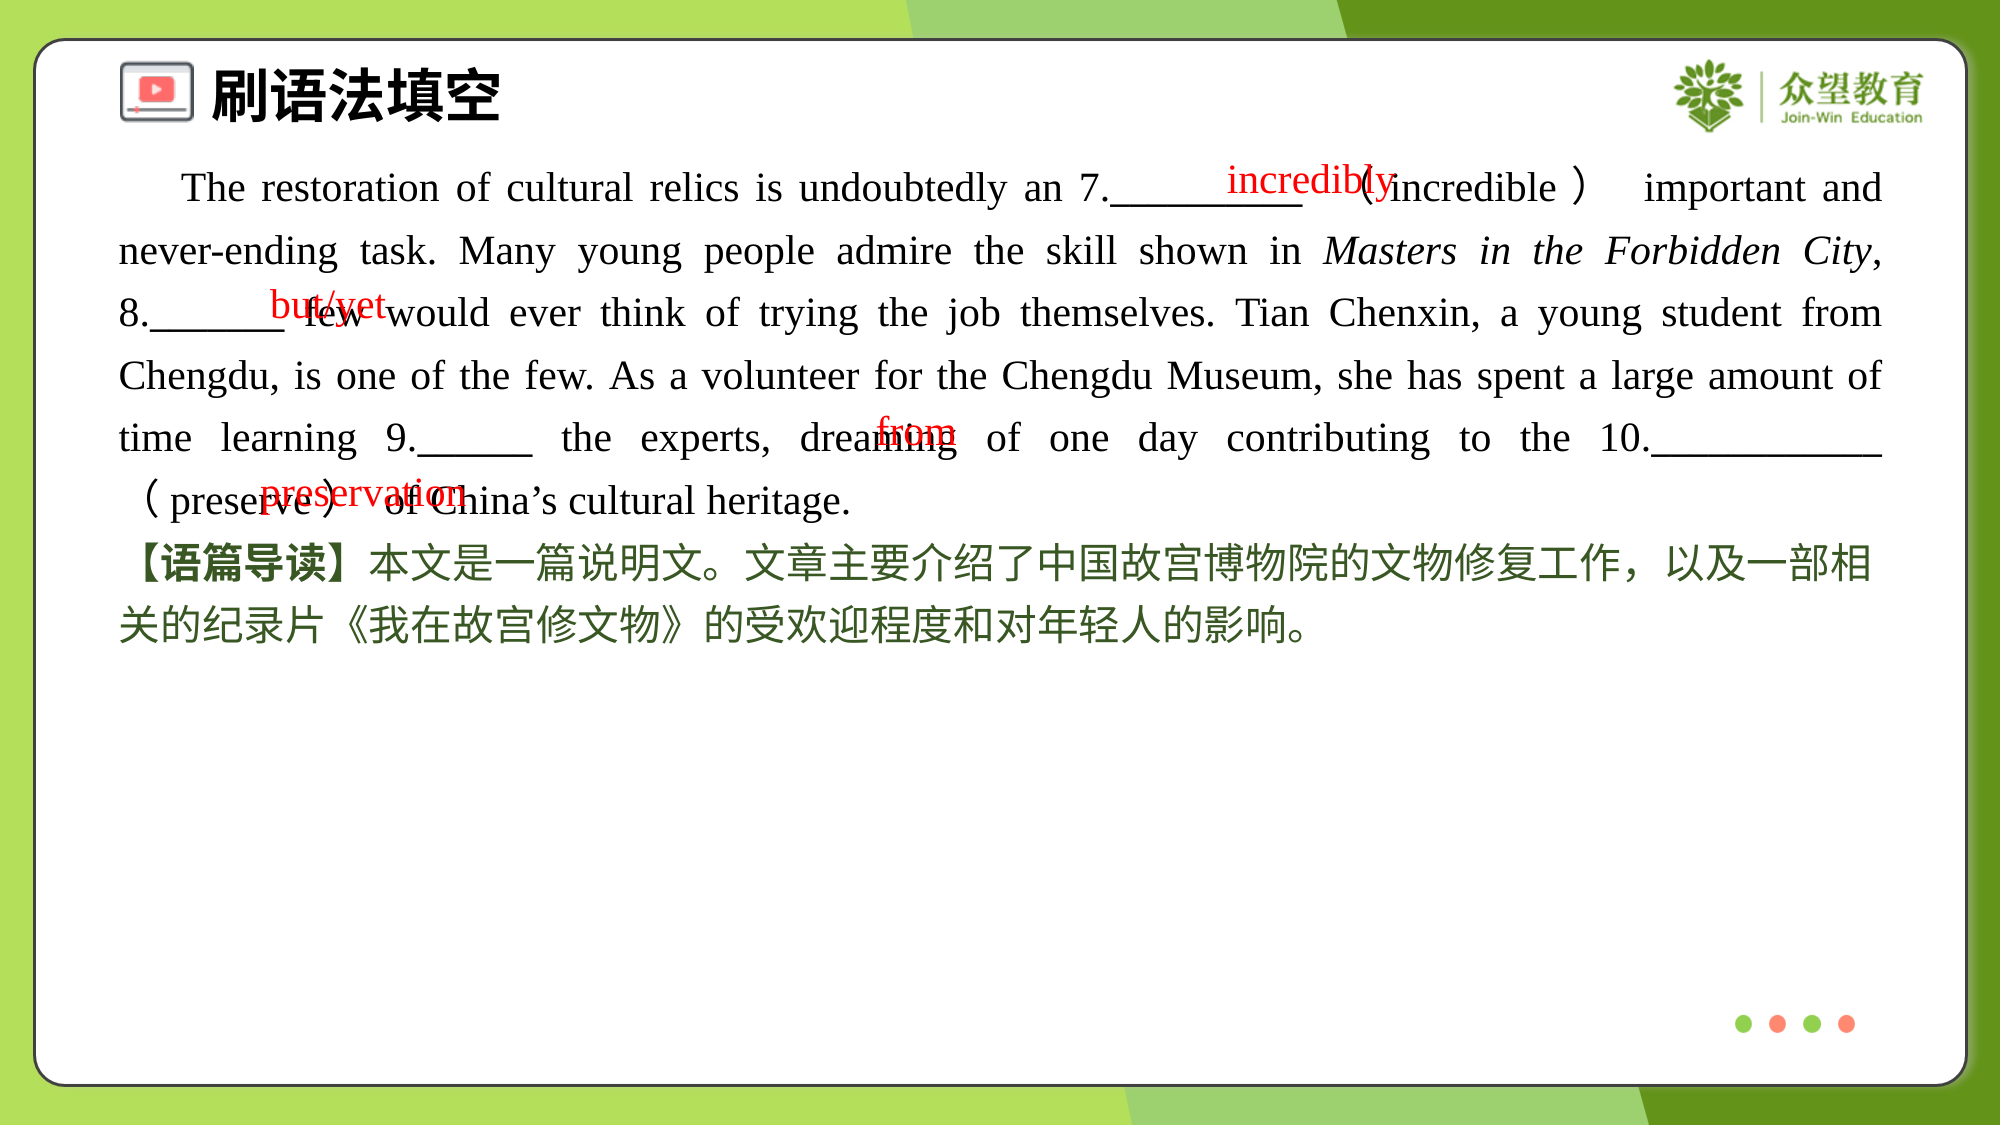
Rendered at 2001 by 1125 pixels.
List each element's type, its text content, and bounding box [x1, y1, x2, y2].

text_box incredibly [1222, 139, 1401, 197]
text_box The restoration of cultural relics is undoubtedly an 7.__________ （incredible） important and never-ending task. Many young people admire the skill shown in Masters in the Forbidden City, 8._______ few would ever think of trying the job themselves. Tian Chenxin, a young student from Chengdu, is one of the few. As a volunteer for the Chengdu Museum, she has spent a large amount of time learning 9.______ the experts, dreaming of one day contributing to the 10.____________ （preserve） of China’s cultural heritage. [118, 147, 1883, 518]
text_box 【语篇导读】本文是一篇说明文。文章主要介绍了中国故宫博物院的文物修复工作，以及一部相关的纪录片《我在故宫修文物》的受欢迎程度和对年轻人的影响。 [118, 524, 1883, 645]
picture [0, 0, 2000, 1125]
text_box but/yet [265, 264, 391, 322]
text_box from [871, 391, 962, 449]
text_box preservation [256, 451, 471, 510]
